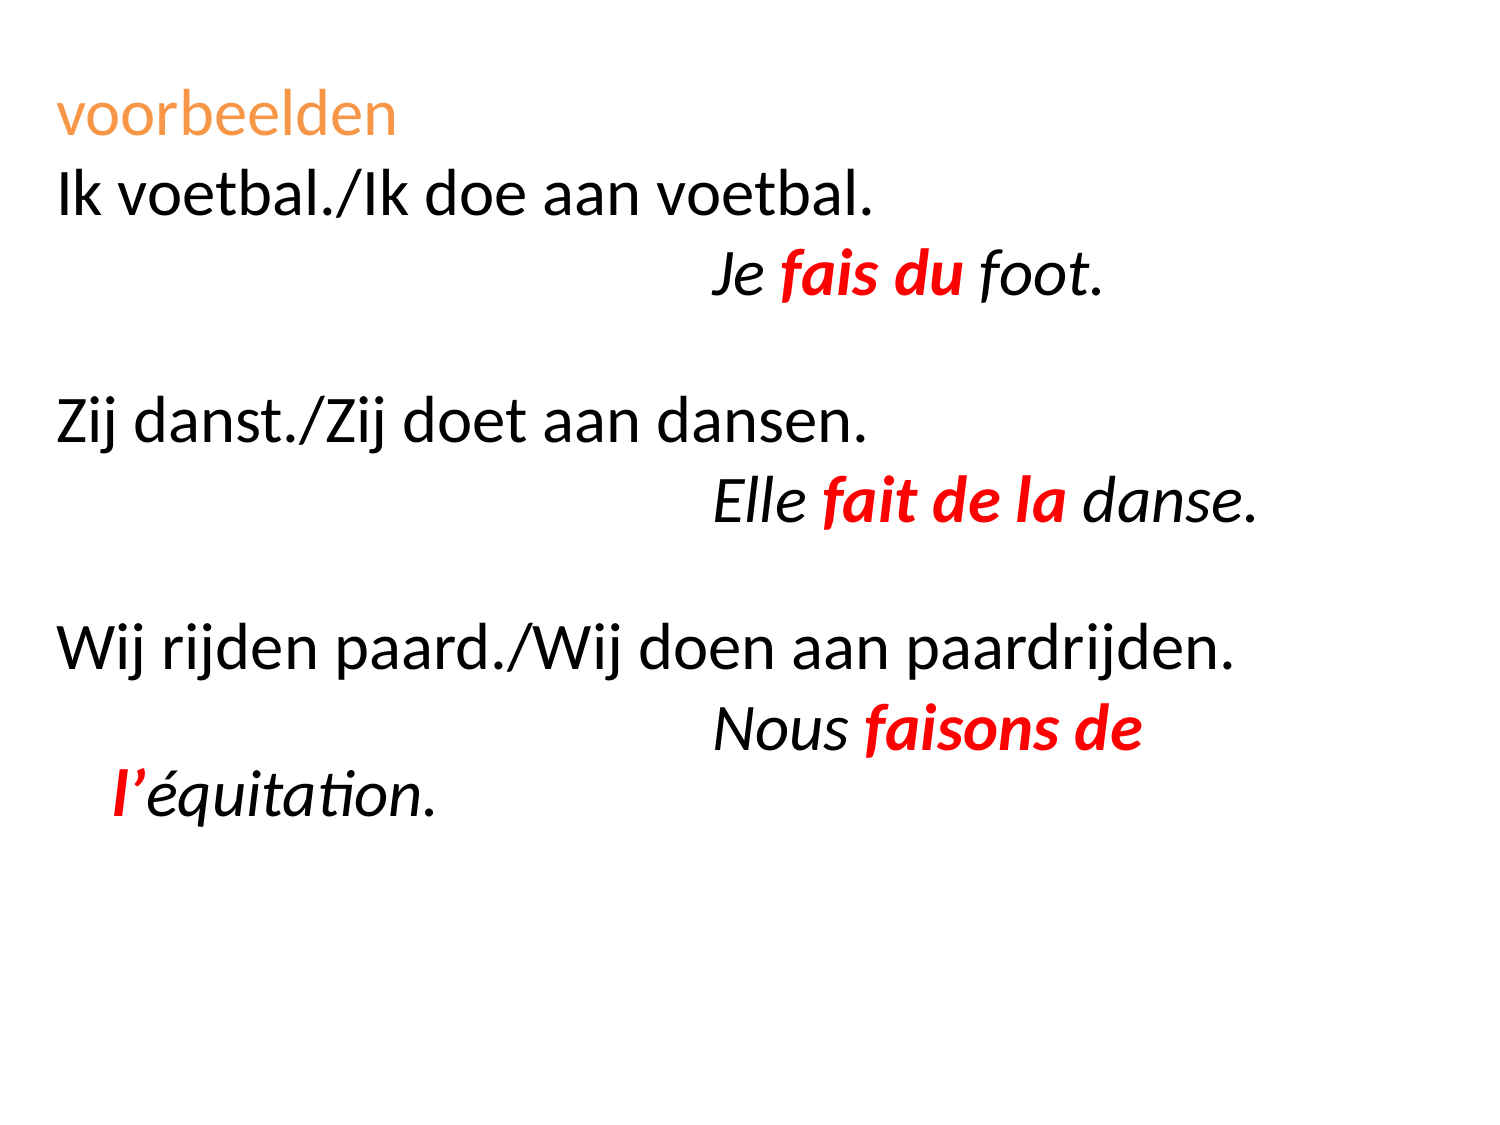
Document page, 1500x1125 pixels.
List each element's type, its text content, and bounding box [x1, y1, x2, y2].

text_box voorbeelden Ik voetbal./Ik doe aan voetbal. Je fais du foot. Zij danst./Zij doet aan dansen. Elle fait de la danse. Wij rijden paard./Wij doen aan paardrijden. Nous faisons de l’équitation. [41, 78, 1459, 1024]
